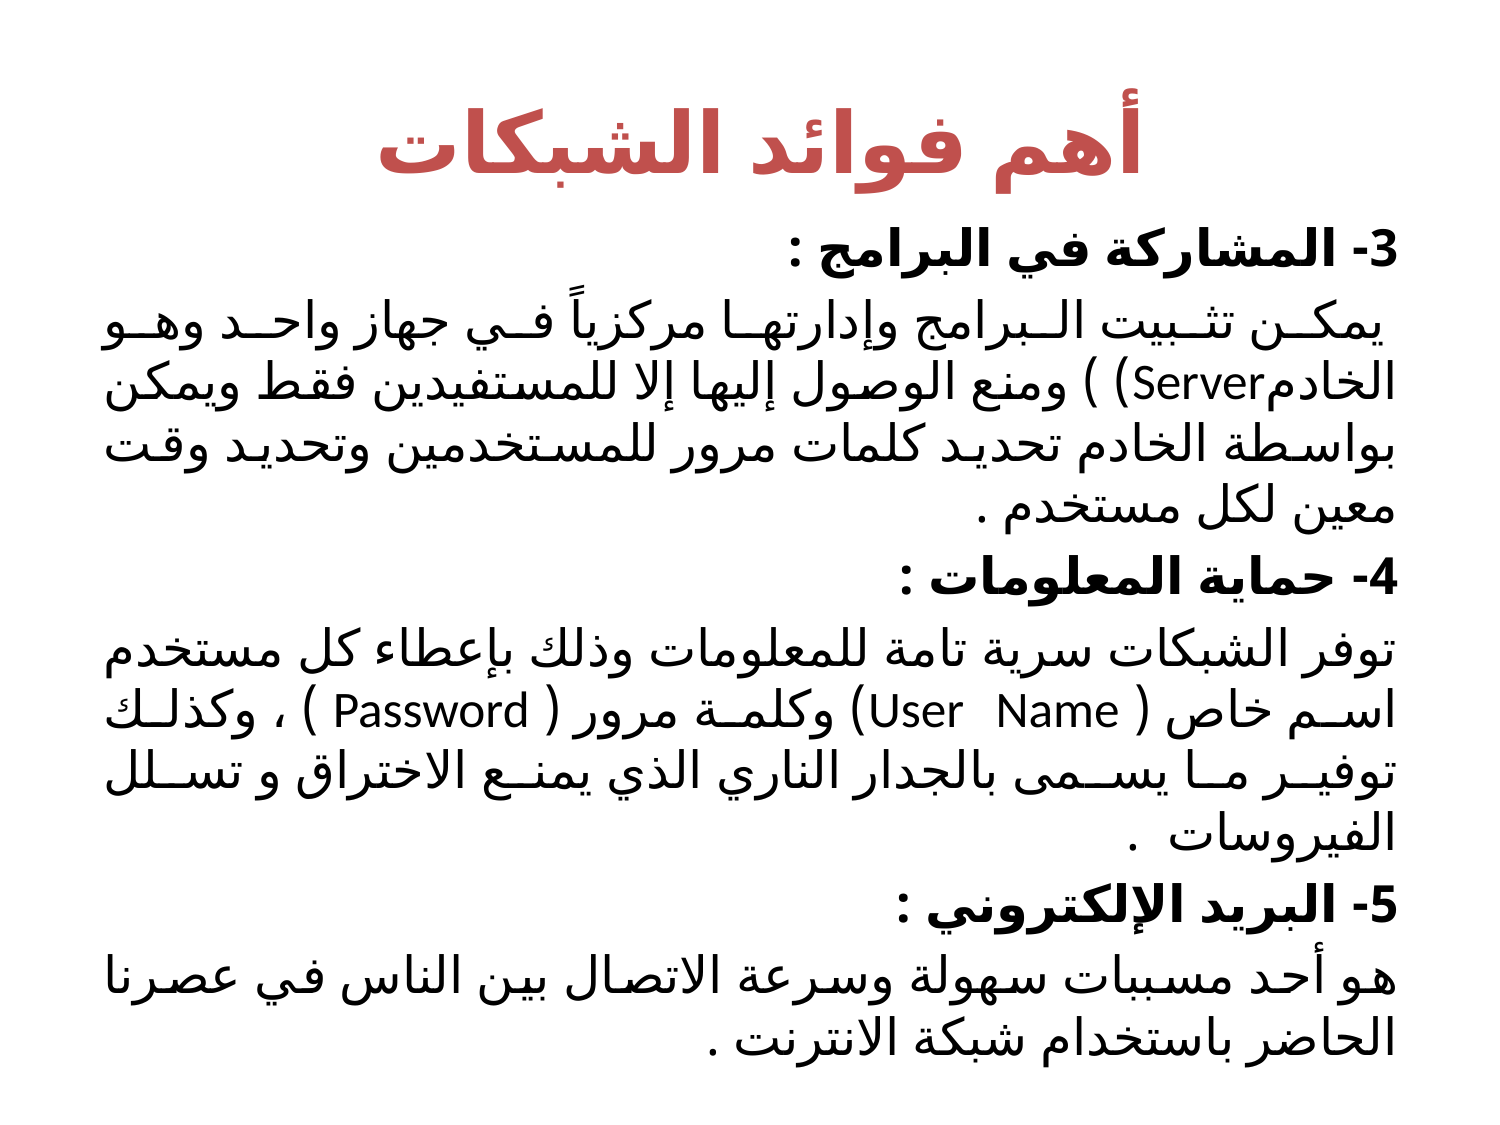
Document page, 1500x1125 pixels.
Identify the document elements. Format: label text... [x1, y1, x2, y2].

title أهم فوائد الشبكات [75, 45, 1425, 233]
list 3- المشاركة في البرامج : يمكن تثبيت البرامج وإدارتها مركزياً في جهاز واحد وهو الخادمServer) ) ومنع الوصول إليها إلا للمستفيدين فقط ويمكن بواسطة الخادم تحديد كلمات مرور للمستخدمين وتحديد وقت معين لكل مستخدم . 4- حماية المعلومات : توفر الشبكات سرية تامة للمعلومات وذلك بإعطاء كل مستخدم اسم خاص ( User Name) وكلمة مرور ( Password ) ، وكذلك توفير ما يسمى بالجدار الناري الذي يمنع الاختراق و تسلل الفيروسات . 5- البريد الإلكتروني : هو أحد مسببات سهولة وسرعة الاتصال بين الناس في عصرنا الحاضر باستخدام شبكة الانترنت . [88, 208, 1414, 1074]
